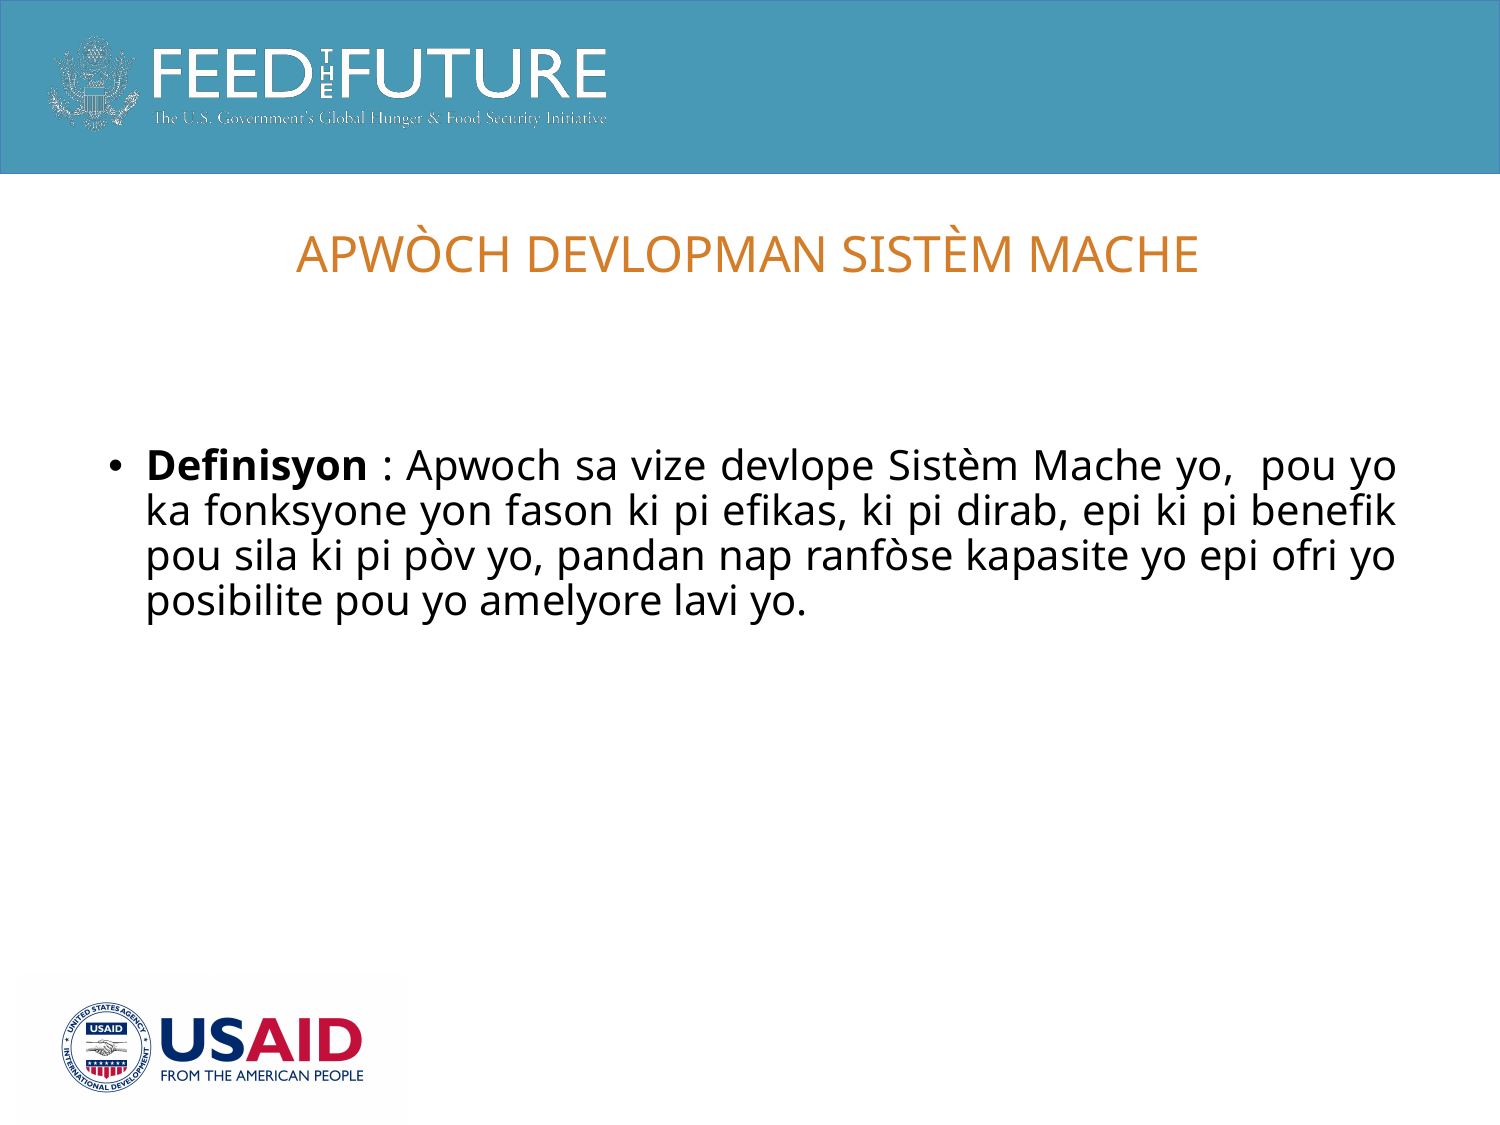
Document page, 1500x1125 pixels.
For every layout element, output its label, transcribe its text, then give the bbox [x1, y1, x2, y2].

picture [17, 974, 407, 1125]
picture [47, 36, 606, 132]
title APWÒCH DEVLOPMAN SISTÈM MACHE [73, 214, 1424, 342]
list Definisyon : Apwoch sa vize devlope Sistèm Mache yo, pou yo ka fonksyone yon fason ki pi efikas, ki pi dirab, epi ki pi benefik pou sila ki pi pòv yo, pandan nap ranfòse kapasite yo epi ofri yo posibilite pou yo amelyore lavi yo. [84, 437, 1413, 648]
